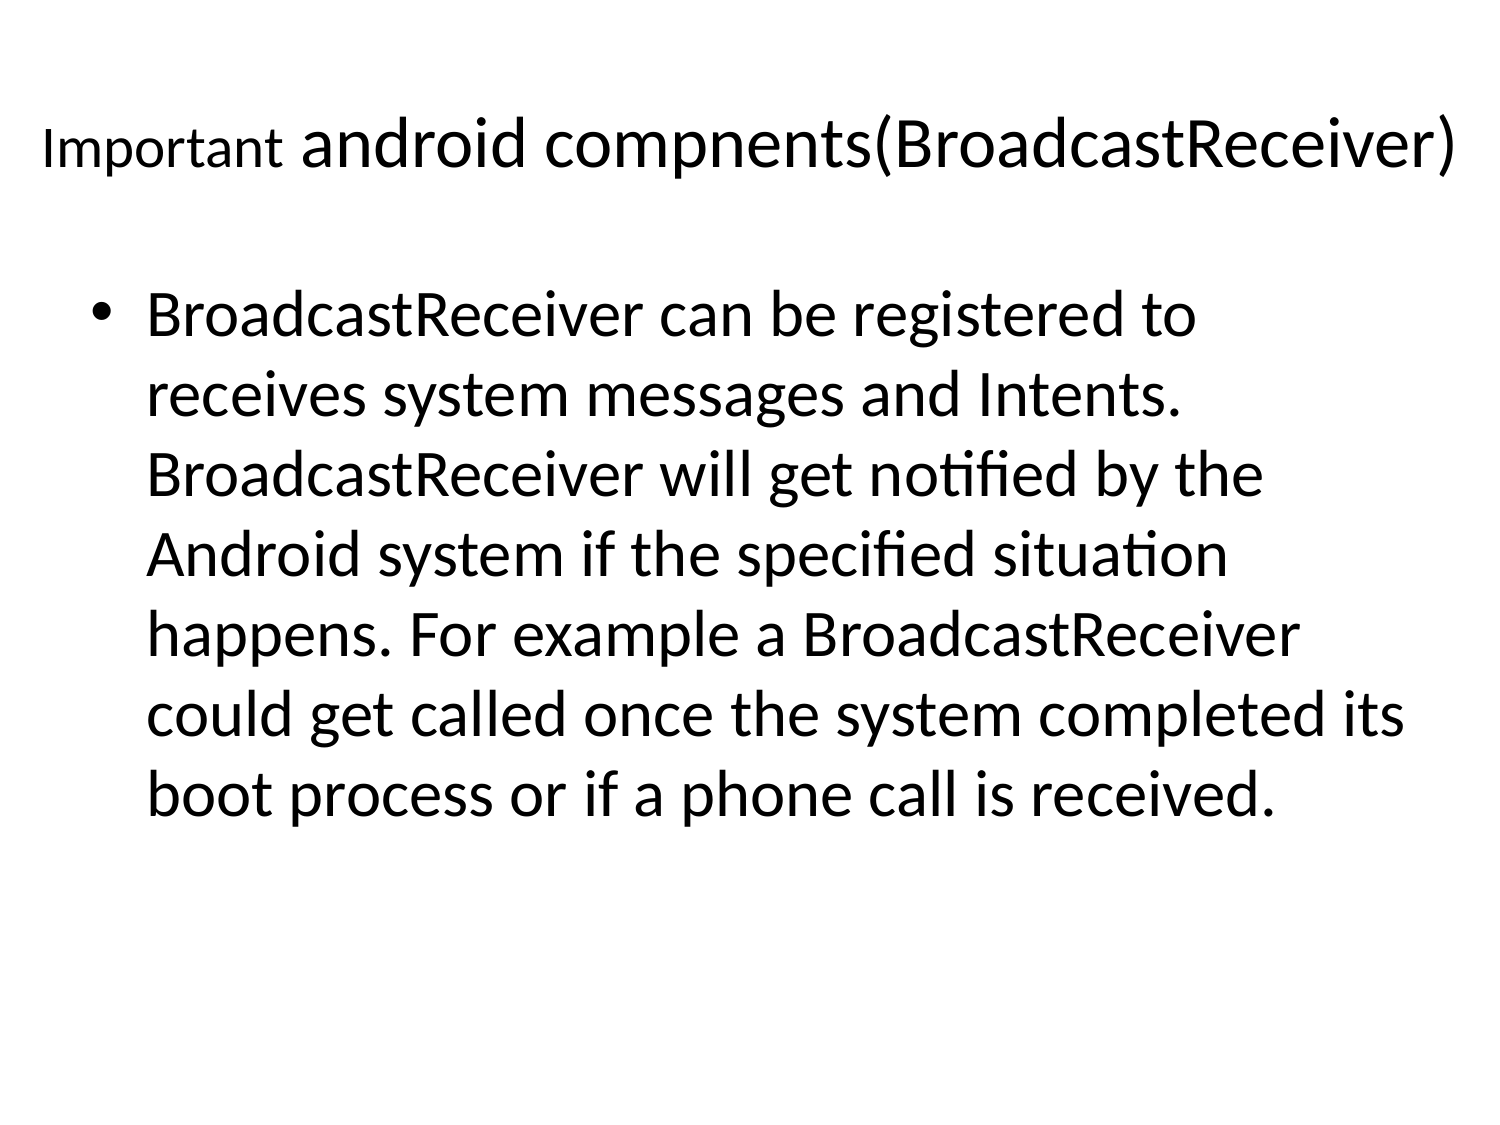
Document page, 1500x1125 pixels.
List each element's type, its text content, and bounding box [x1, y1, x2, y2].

title Important android compnents(BroadcastReceiver) [24, 45, 1475, 233]
list BroadcastReceiver can be registered to receives system messages and Intents. BroadcastReceiver will get notified by the Android system if the specified situation happens. For example a BroadcastReceiver could get called once the system completed its boot process or if a phone call is received. [75, 262, 1425, 1005]
